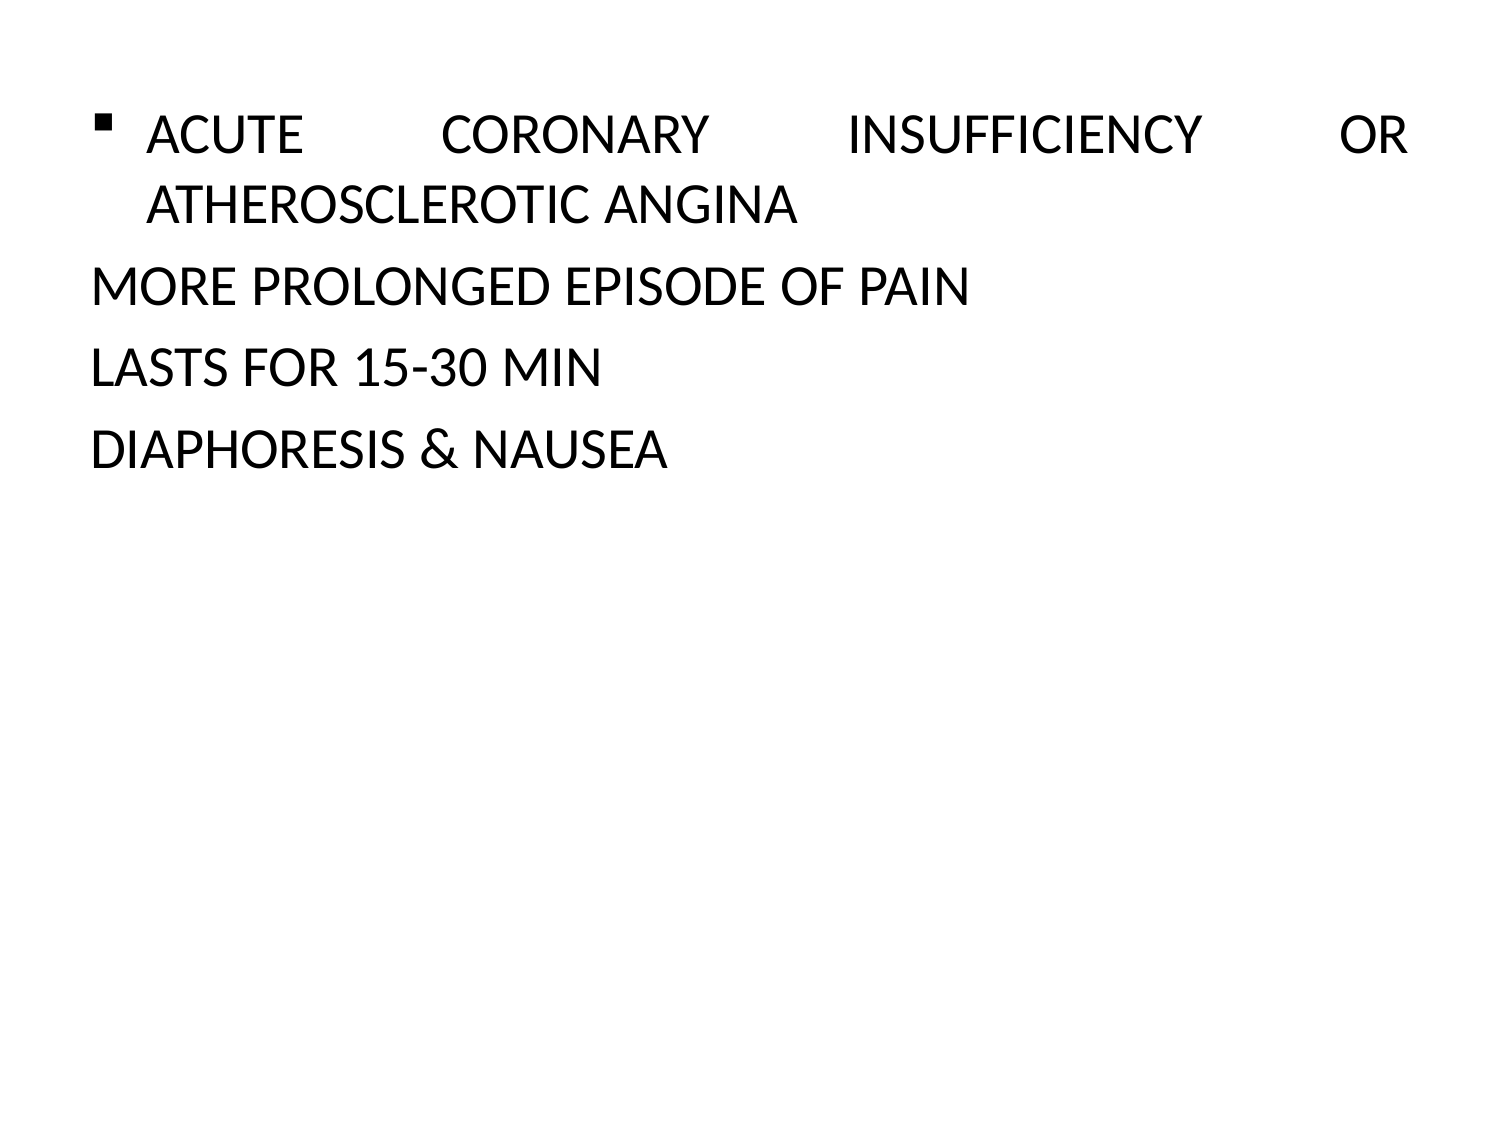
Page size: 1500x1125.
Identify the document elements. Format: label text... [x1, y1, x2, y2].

list ACUTE CORONARY INSUFFICIENCY OR ATHEROSCLEROTIC ANGINA MORE PROLONGED EPISODE OF PAIN LASTS FOR 15-30 MIN DIAPHORESIS & NAUSEA [75, 87, 1425, 830]
